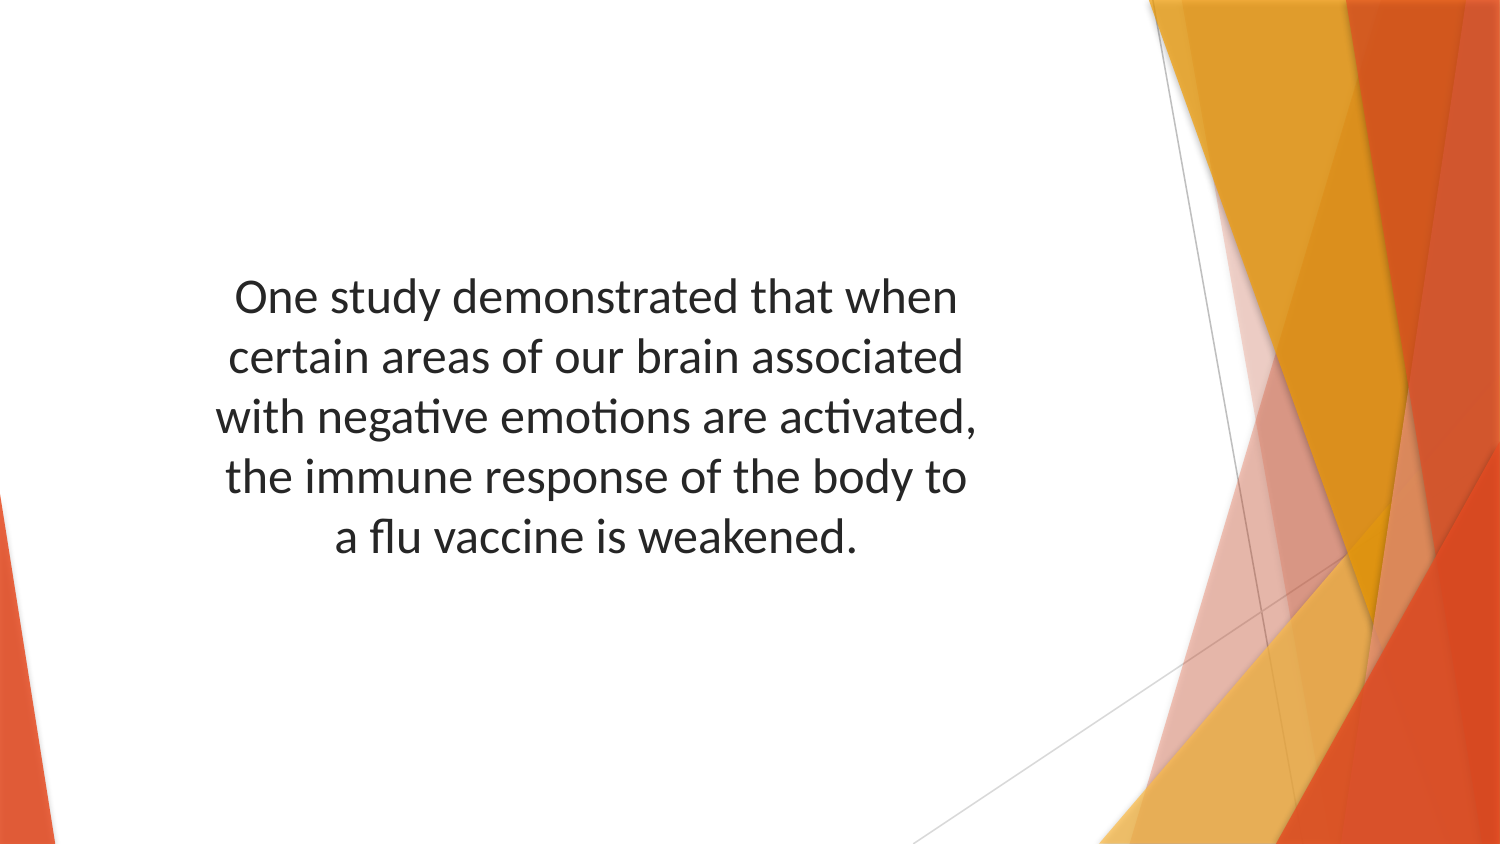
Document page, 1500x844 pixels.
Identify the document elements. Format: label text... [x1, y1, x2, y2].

list One study demonstrated that when certain areas of our brain associated with negative emotions are activated, the immune response of the body to a flu vaccine is weakened. [194, 256, 999, 599]
